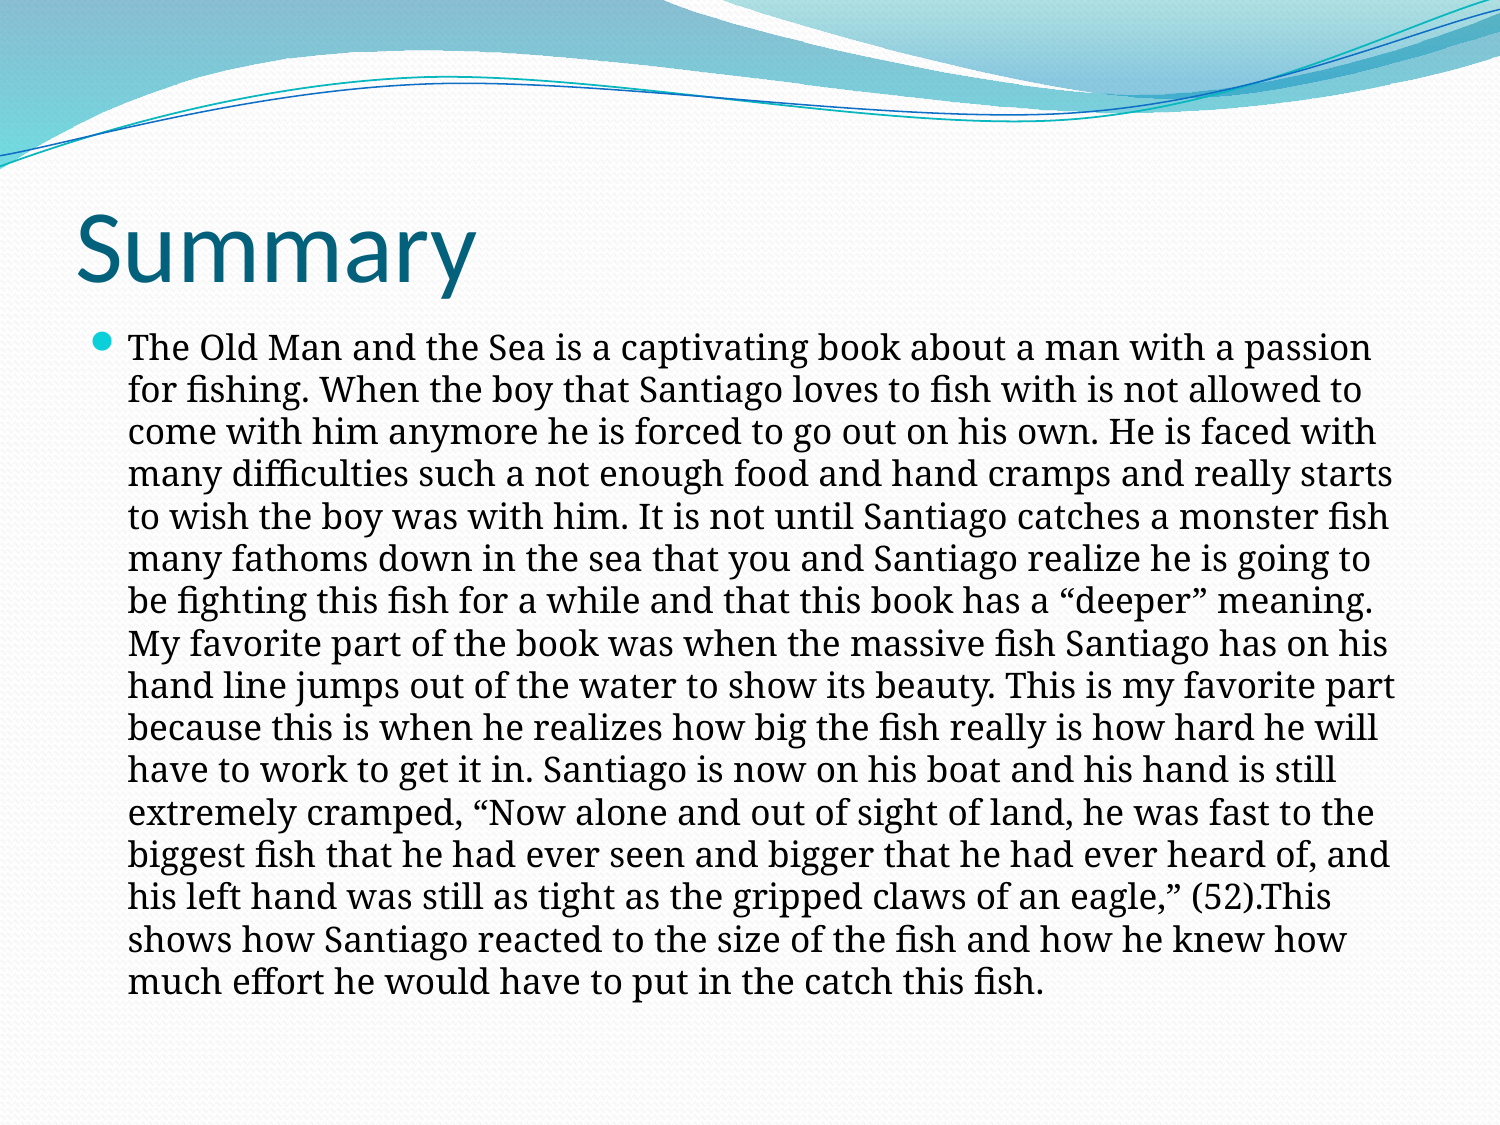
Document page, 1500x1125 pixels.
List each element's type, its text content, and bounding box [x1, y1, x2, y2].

list The Old Man and the Sea is a captivating book about a man with a passion for fishing. When the boy that Santiago loves to fish with is not allowed to come with him anymore he is forced to go out on his own. He is faced with many difficulties such a not enough food and hand cramps and really starts to wish the boy was with him. It is not until Santiago catches a monster fish many fathoms down in the sea that you and Santiago realize he is going to be fighting this fish for a while and that this book has a “deeper” meaning. My favorite part of the book was when the massive fish Santiago has on his hand line jumps out of the water to show its beauty. This is my favorite part because this is when he realizes how big the fish really is how hard he will have to work to get it in. Santiago is now on his boat and his hand is still extremely cramped, “Now alone and out of sight of land, he was fast to the biggest fish that he had ever seen and bigger that he had ever heard of, and his left hand was still as tight as the gripped claws of an eagle,” (52).This shows how Santiago reacted to the size of the fish and how he knew how much effort he would have to put in the catch this fish. [75, 317, 1425, 1038]
title Summary [75, 115, 1425, 303]
